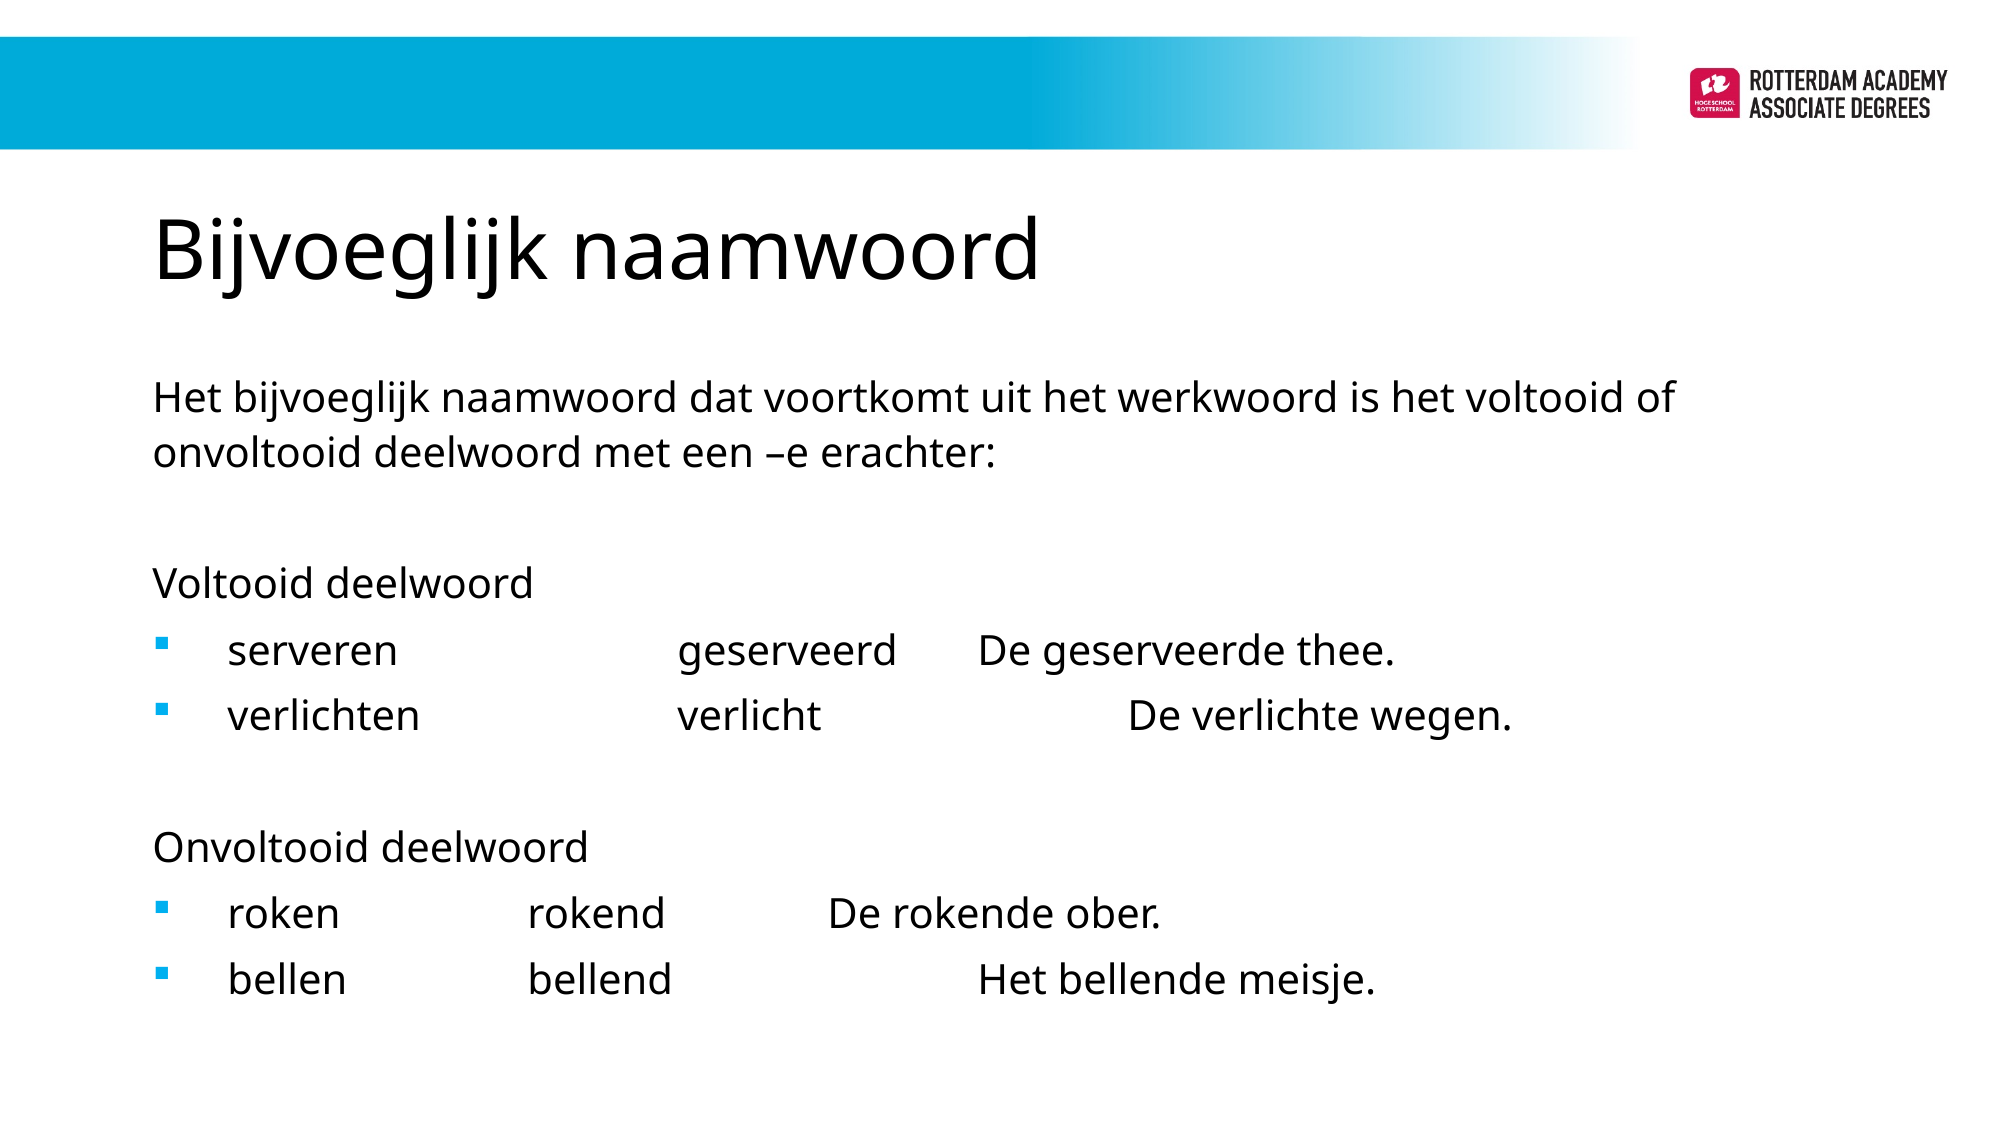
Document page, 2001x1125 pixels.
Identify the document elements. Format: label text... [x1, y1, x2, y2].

list Het bijvoeglijk naamwoord dat voortkomt uit het werkwoord is het voltooid of onvoltooid deelwoord met een –e erachter: Voltooid deelwoord serveren geserveerd De geserveerde thee. verlichten verlicht De verlichte wegen. Onvoltooid deelwoord roken rokend De rokende ober. bellen bellend Het bellende meisje. [137, 358, 1863, 1053]
title Bijvoeglijk naamwoord [137, 175, 1863, 329]
picture [0, 0, 2000, 184]
